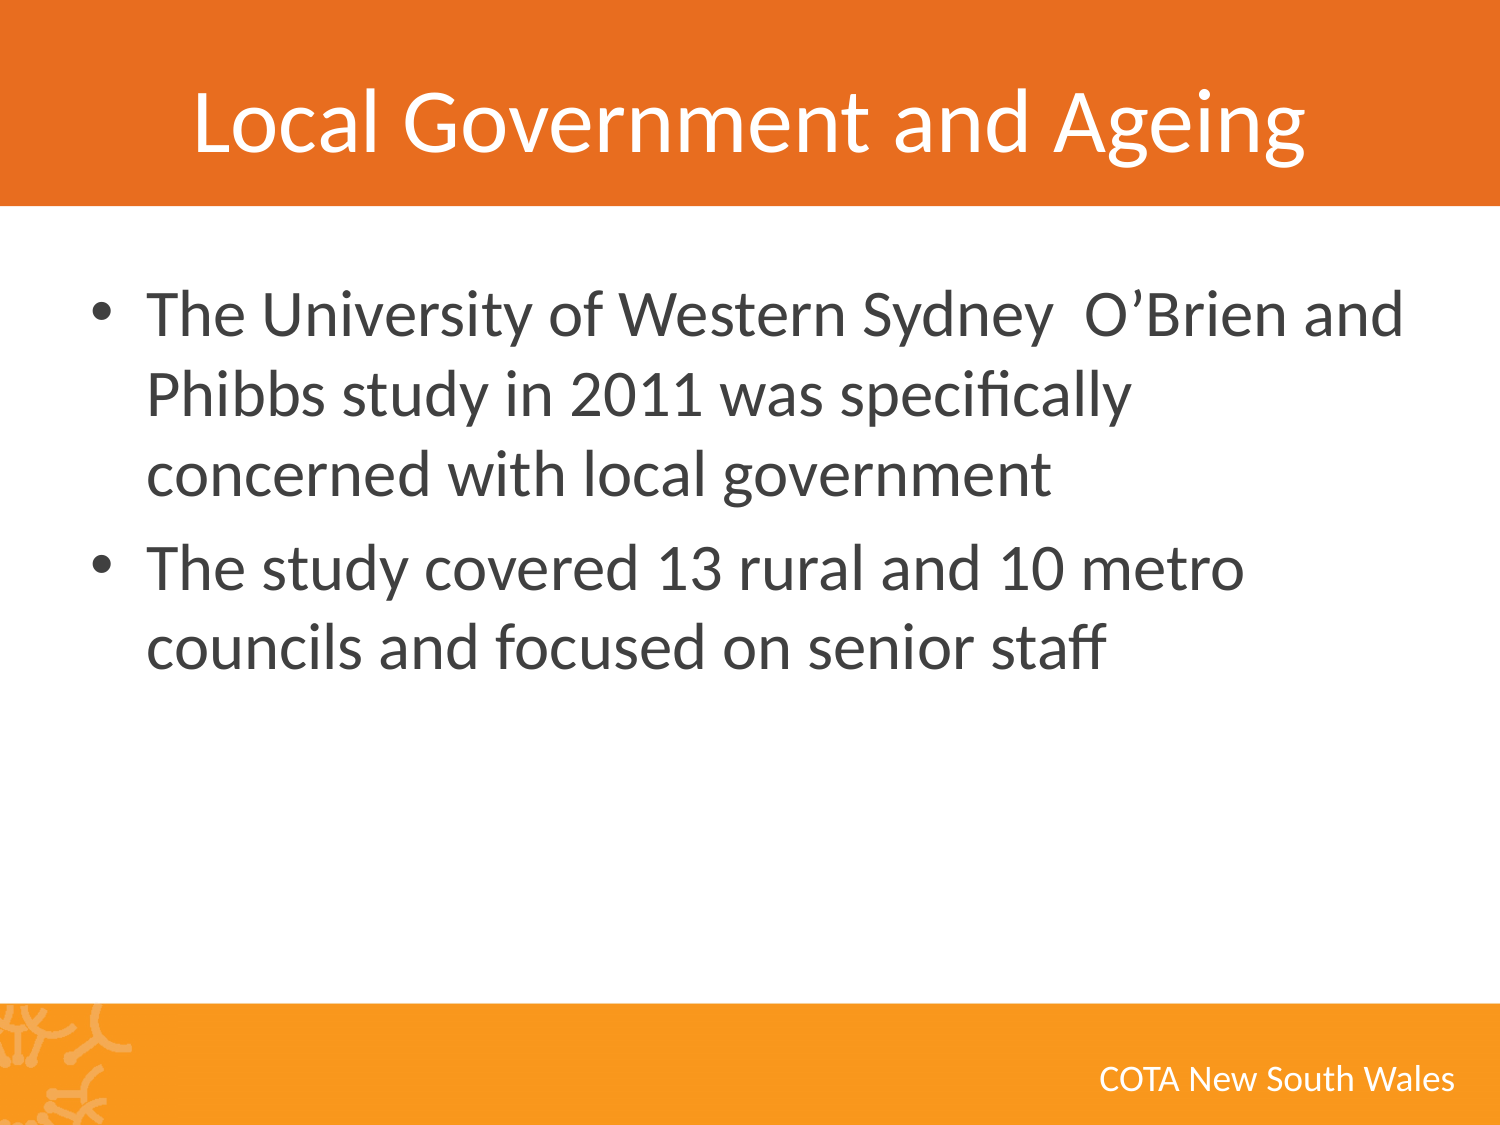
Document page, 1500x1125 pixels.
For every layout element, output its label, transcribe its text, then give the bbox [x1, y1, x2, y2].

title Local Government and Ageing [0, 0, 1500, 233]
list The University of Western Sydney O’Brien and Phibbs study in 2011 was specifically concerned with local government The study covered 13 rural and 10 metro councils and focused on senior staff [75, 262, 1425, 997]
picture [0, 1002, 1500, 1125]
